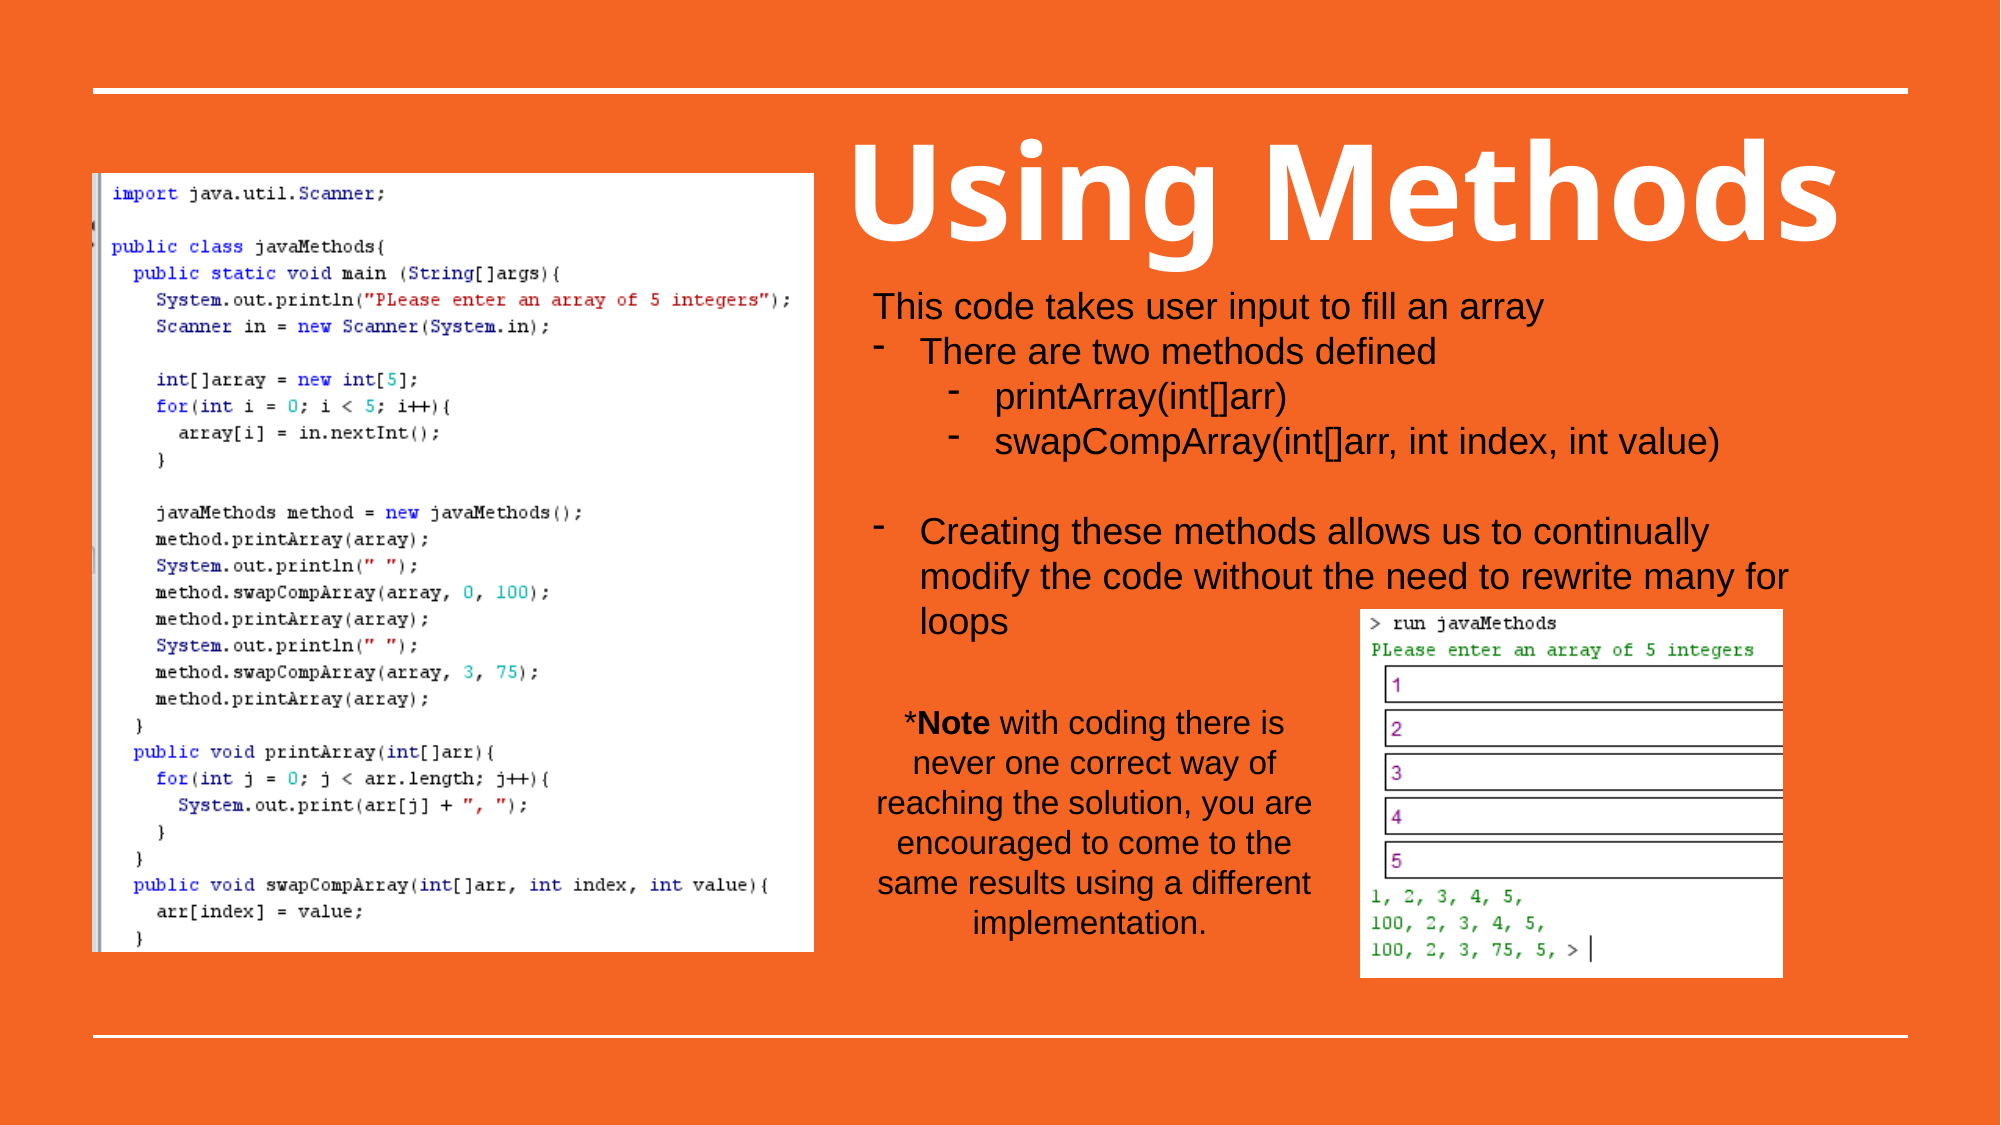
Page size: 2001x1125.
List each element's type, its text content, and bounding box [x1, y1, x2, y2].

picture [92, 173, 814, 952]
text_box *Note with coding there is never one correct way of reaching the solution, you are encouraged to come to the same results using a different implementation. [854, 694, 1335, 949]
picture [1359, 609, 1783, 978]
title Using Methods [813, 98, 1908, 275]
text_box This code takes user input to fill an array There are two methods defined printArray(int[]arr) swapCompArray(int[]arr, int index, int value) Creating these methods allows us to continually modify the code without the need to rewrite many for loops [858, 274, 1811, 695]
